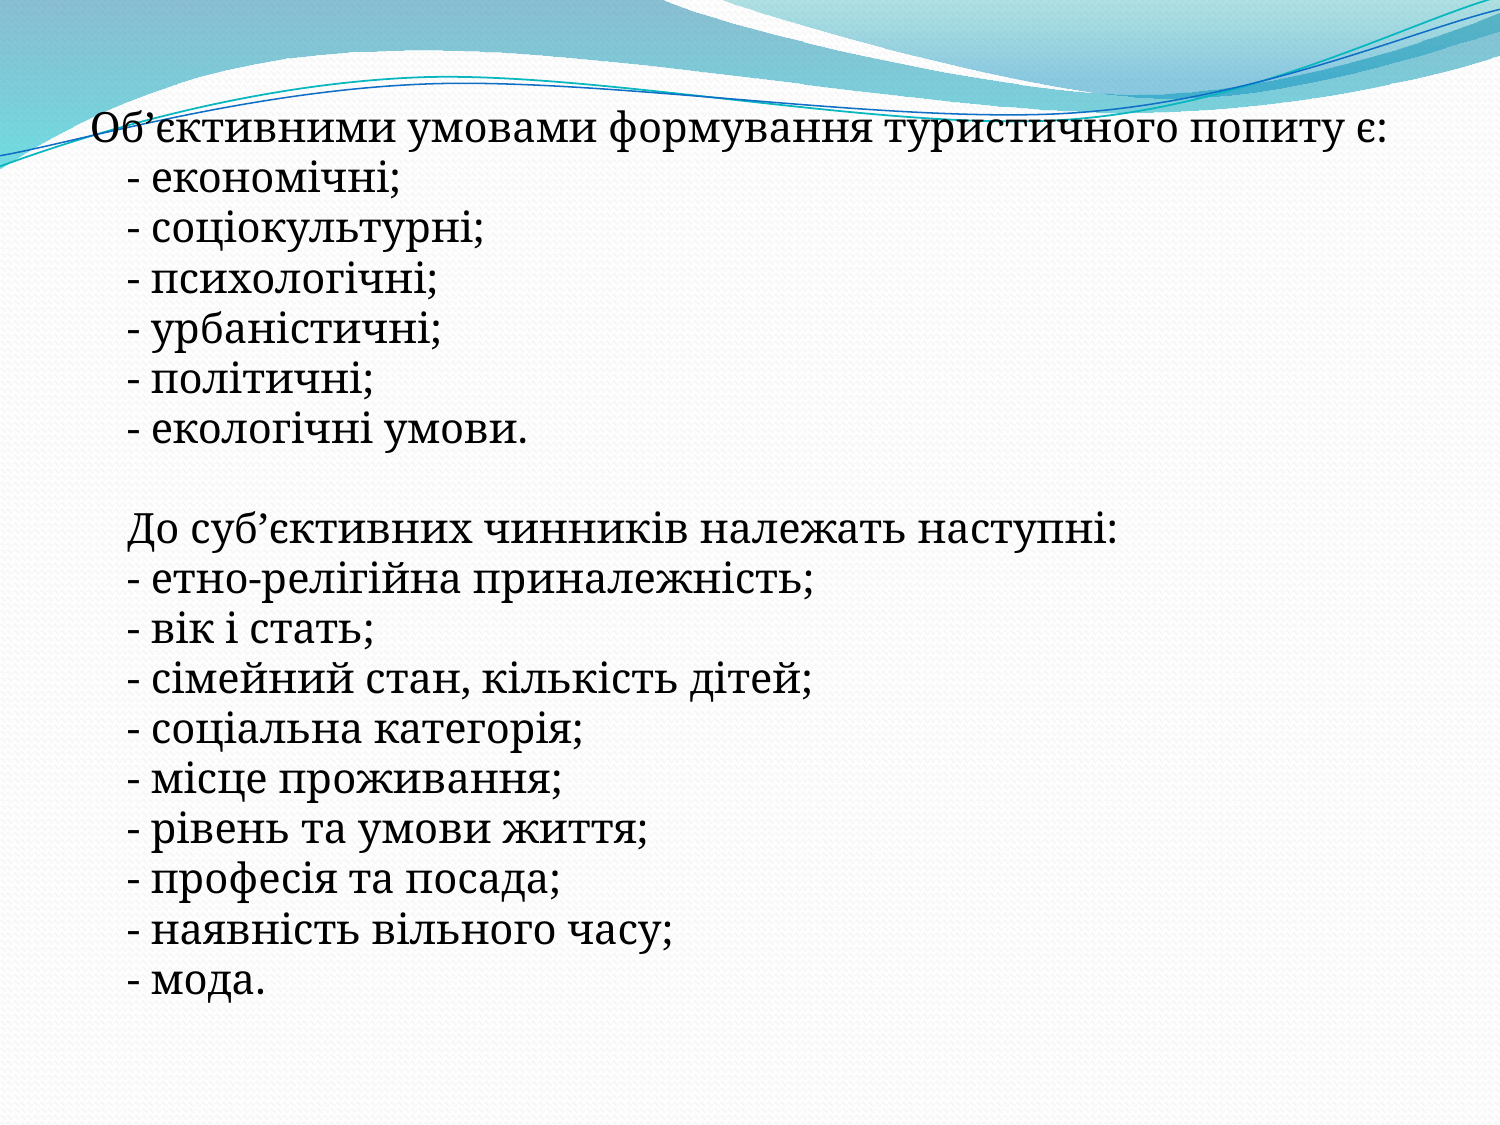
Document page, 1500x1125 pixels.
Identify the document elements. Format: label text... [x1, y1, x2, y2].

list Об’єктивними умовами формування туристичного попиту є: - економічні; - соціокультурні; - психологічні; - урбаністичні; - політичні; - екологічні умови. До суб’єктивних чинників належать наступні: - етно-релігійна приналежність; - вік і стать; - сімейний стан, кількість дітей; - соціальна категорія; - місце проживання; - рівень та умови життя; - професія та посада; - наявність вільного часу; - мода. [75, 93, 1425, 1090]
